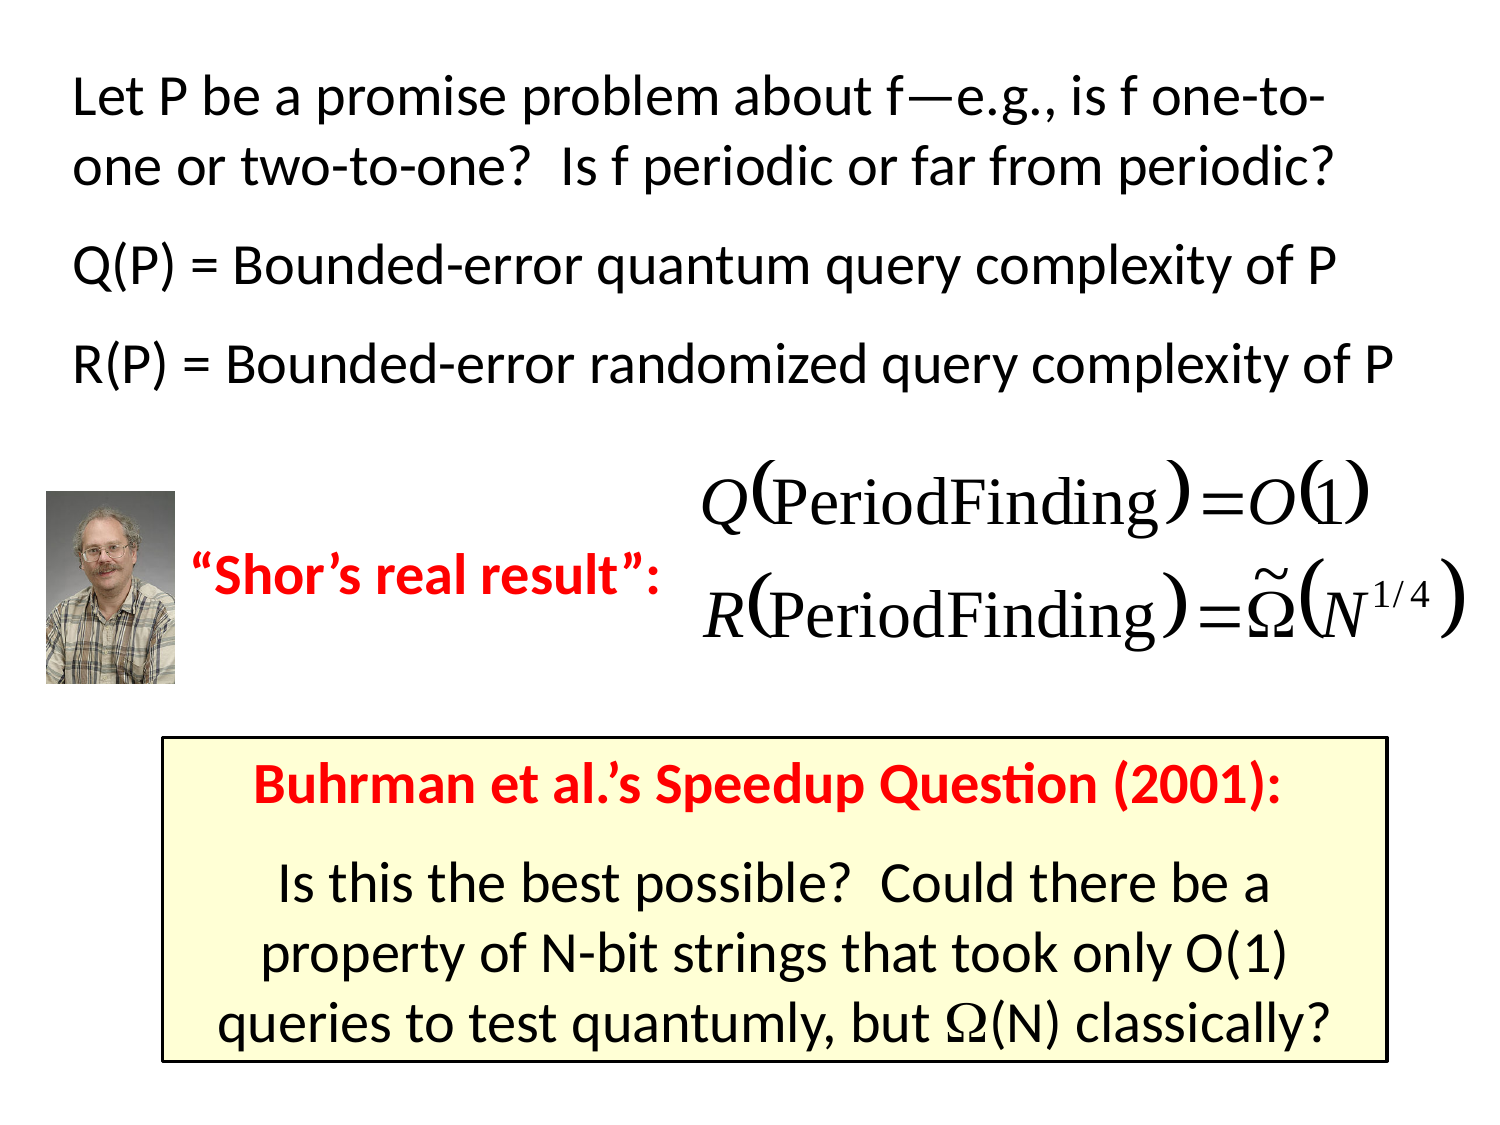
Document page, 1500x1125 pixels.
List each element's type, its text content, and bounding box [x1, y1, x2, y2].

text_box Let P be a promise problem about f—e.g., is f one-to-one or two-to-one? Is f periodic or far from periodic? Q(P) = Bounded-error quantum query complexity of P R(P) = Bounded-error randomized query complexity of P [57, 49, 1425, 403]
text_box “Shor’s real result”: [179, 529, 685, 615]
picture [46, 491, 175, 684]
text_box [690, 460, 1468, 665]
text_box Buhrman et al.’s Speedup Question (2001): Is this the best possible? Could there be a property of N-bit strings that took only O(1) queries to test quantumly, but (N) classically? [162, 737, 1387, 1062]
